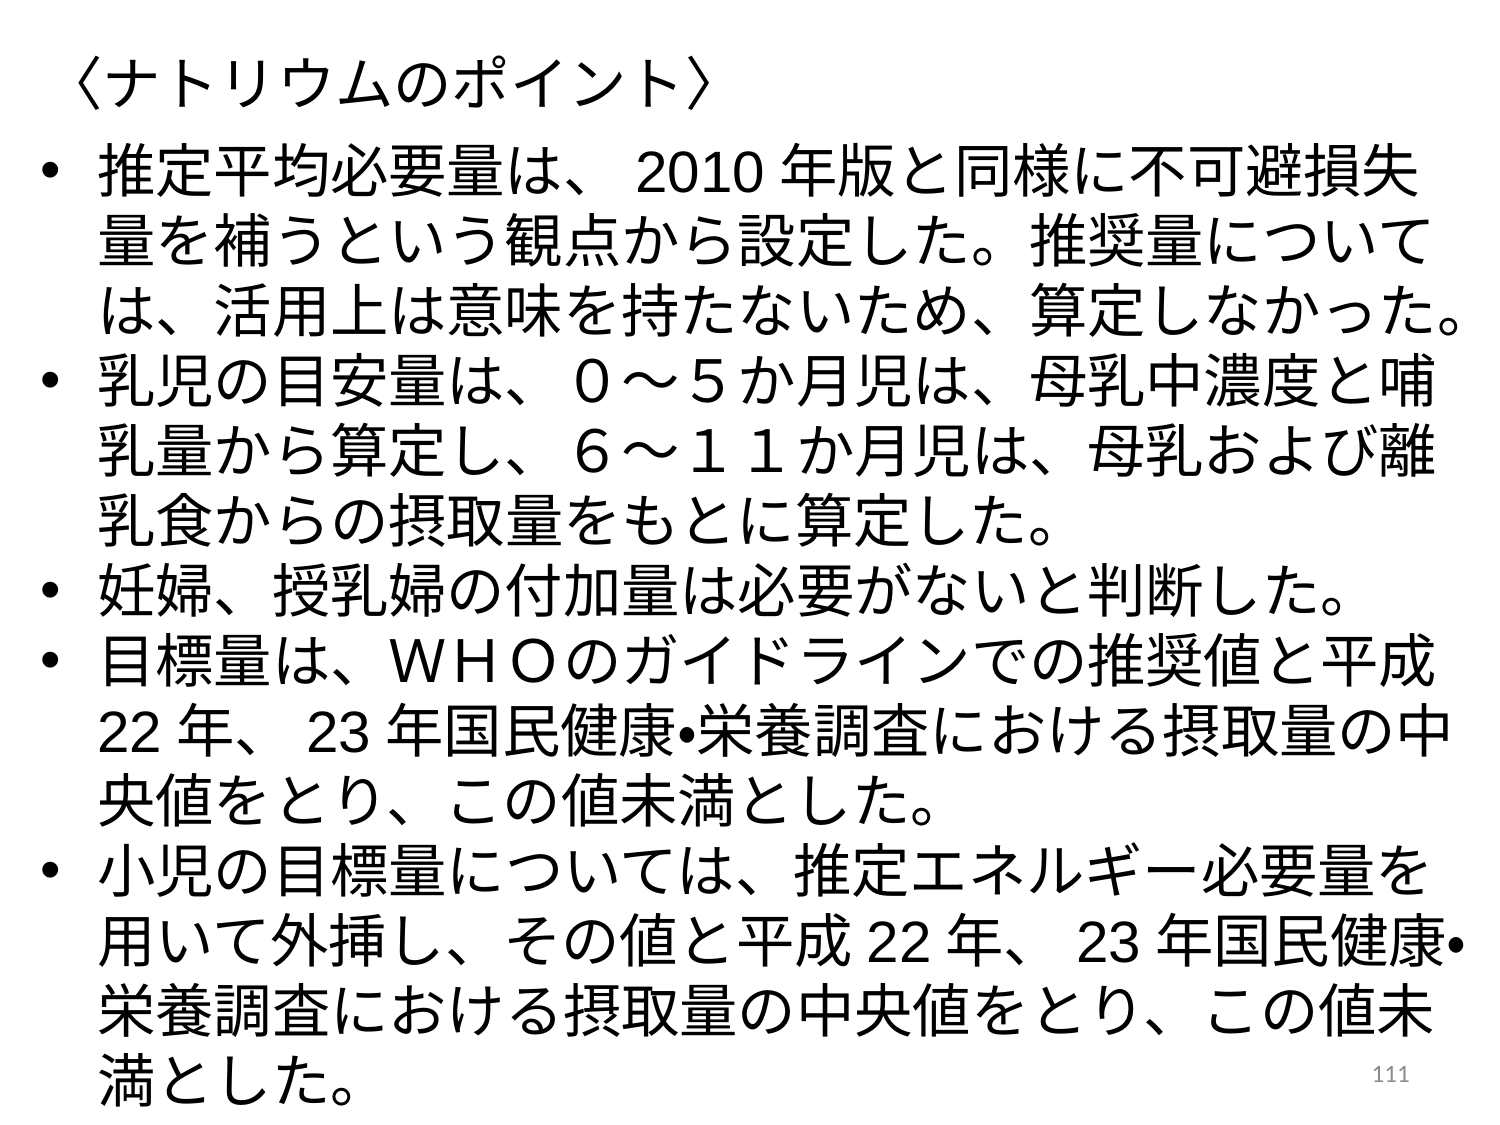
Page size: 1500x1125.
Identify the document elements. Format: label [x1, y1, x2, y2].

text_box [26, 39, 1491, 1122]
